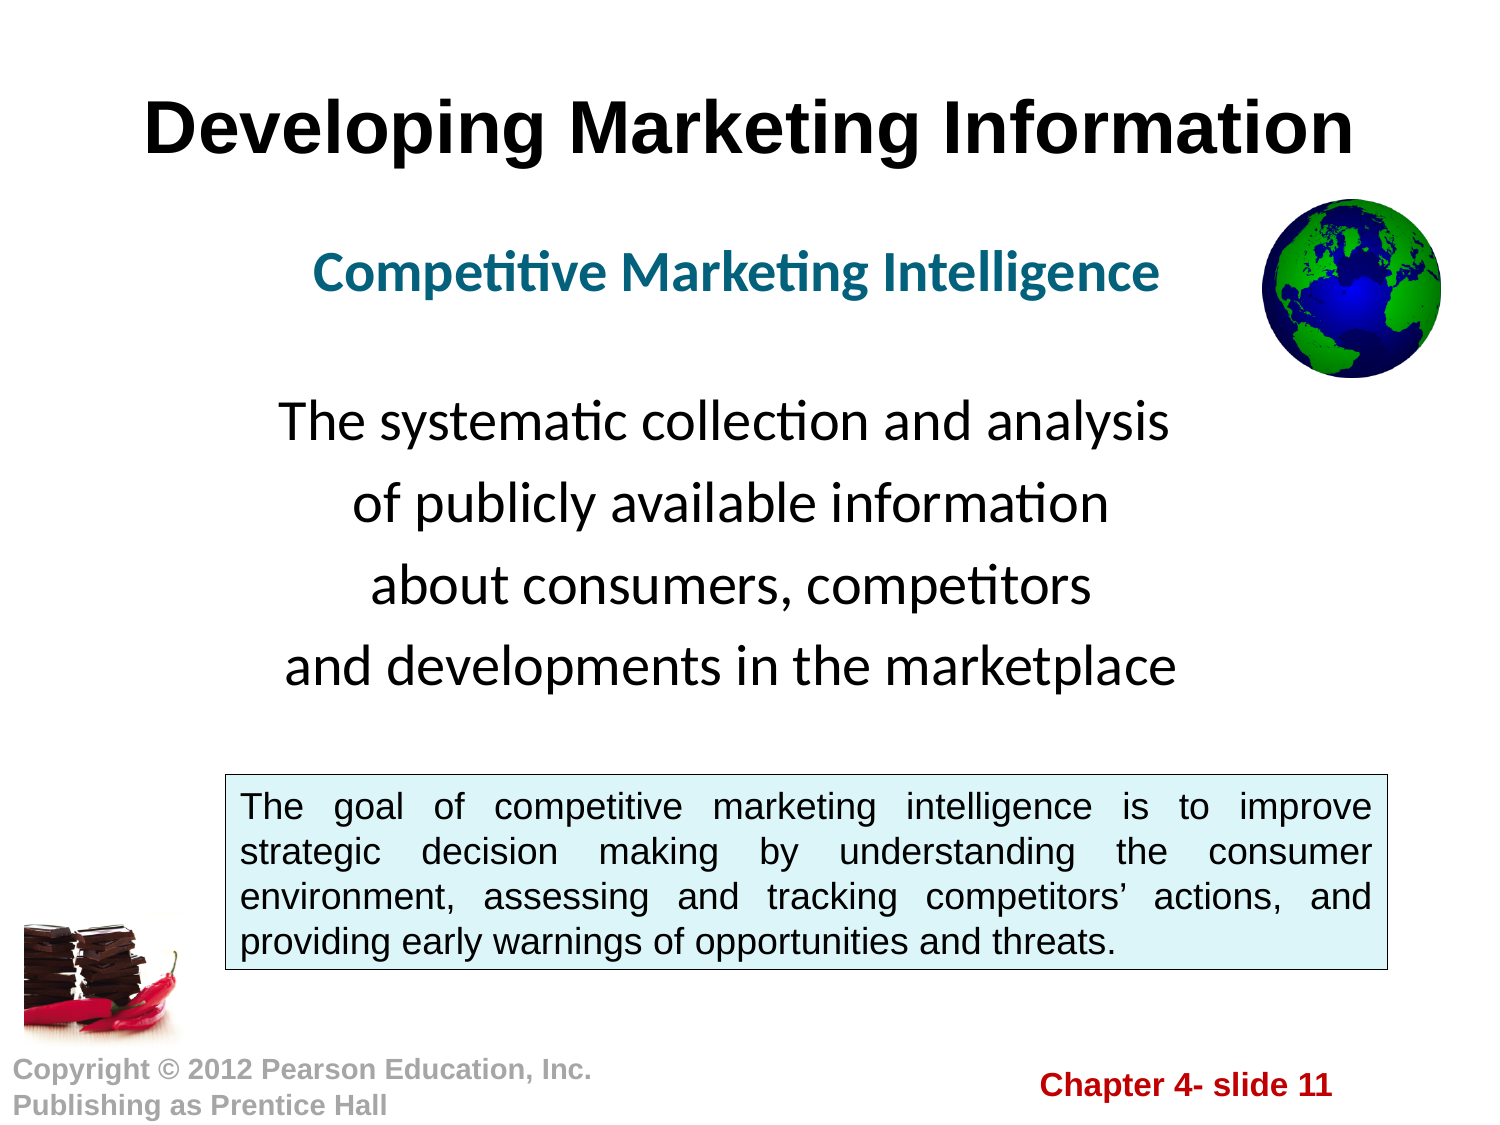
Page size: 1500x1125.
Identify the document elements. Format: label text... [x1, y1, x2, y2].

picture [1262, 199, 1441, 378]
text_box The goal of competitive marketing intelligence is to improve strategic decision making by understanding the consumer environment, assessing and tracking competitors’ actions, and providing early warnings of opportunities and threats. [225, 774, 1388, 970]
list The systematic collection and analysis of publicly available information about consumers, competitors and developments in the marketplace [37, 374, 1426, 788]
list Competitive Marketing Intelligence [149, 237, 1257, 301]
title Developing Marketing Information [112, 37, 1388, 226]
picture [24, 912, 191, 1050]
